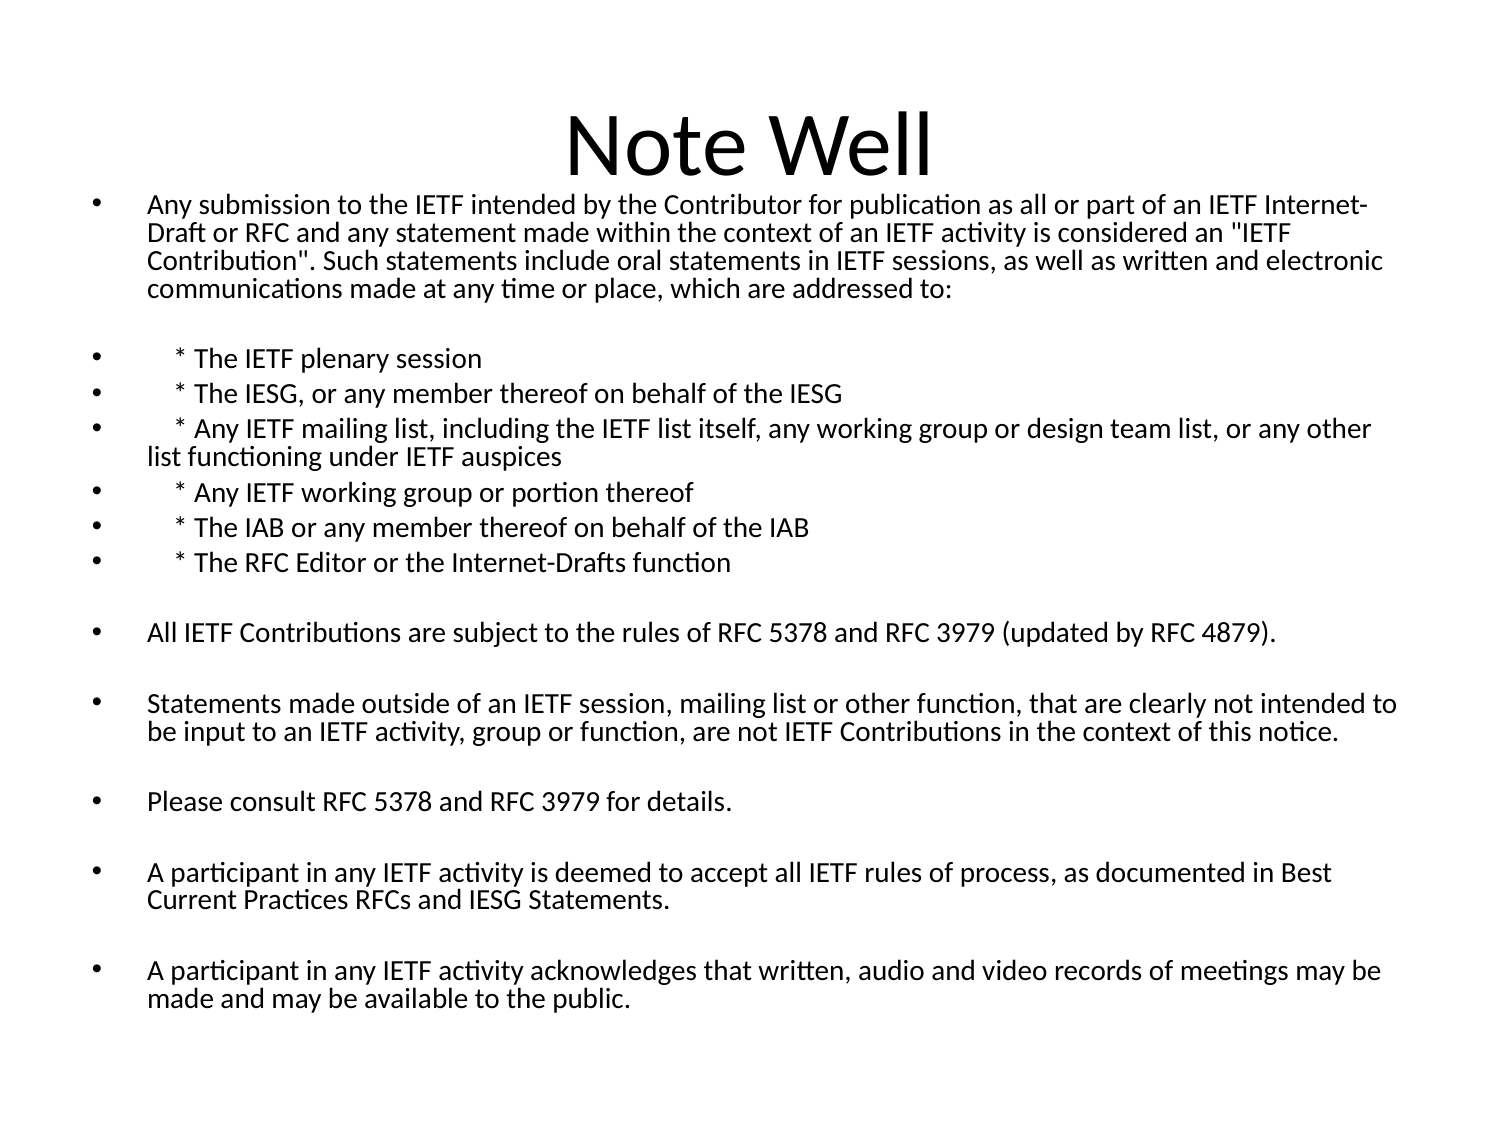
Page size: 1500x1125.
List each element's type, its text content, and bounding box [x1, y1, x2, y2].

title Note Well [75, 45, 1425, 233]
list Any submission to the IETF intended by the Contributor for publication as all or part of an IETF Internet-Draft or RFC and any statement made within the context of an IETF activity is considered an "IETF Contribution". Such statements include oral statements in IETF sessions, as well as written and electronic communications made at any time or place, which are addressed to: * The IETF plenary session * The IESG, or any member thereof on behalf of the IESG * Any IETF mailing list, including the IETF list itself, any working group or design team list, or any other list functioning under IETF auspices * Any IETF working group or portion thereof * The IAB or any member thereof on behalf of the IAB * The RFC Editor or the Internet-Drafts function All IETF Contributions are subject to the rules of RFC 5378 and RFC 3979 (updated by RFC 4879). Statements made outside of an IETF session, mailing list or other function, that are clearly not intended to be input to an IETF activity, group or function, are not IETF Contributions in the context of this notice. Please consult RFC 5378 and RFC 3979 for details. A participant in any IETF activity is deemed to accept all IETF rules of process, as documented in Best Current Practices RFCs and IESG Statements. A participant in any IETF activity acknowledges that written, audio and video records of meetings may be made and may be available to the public. [76, 184, 1427, 1107]
